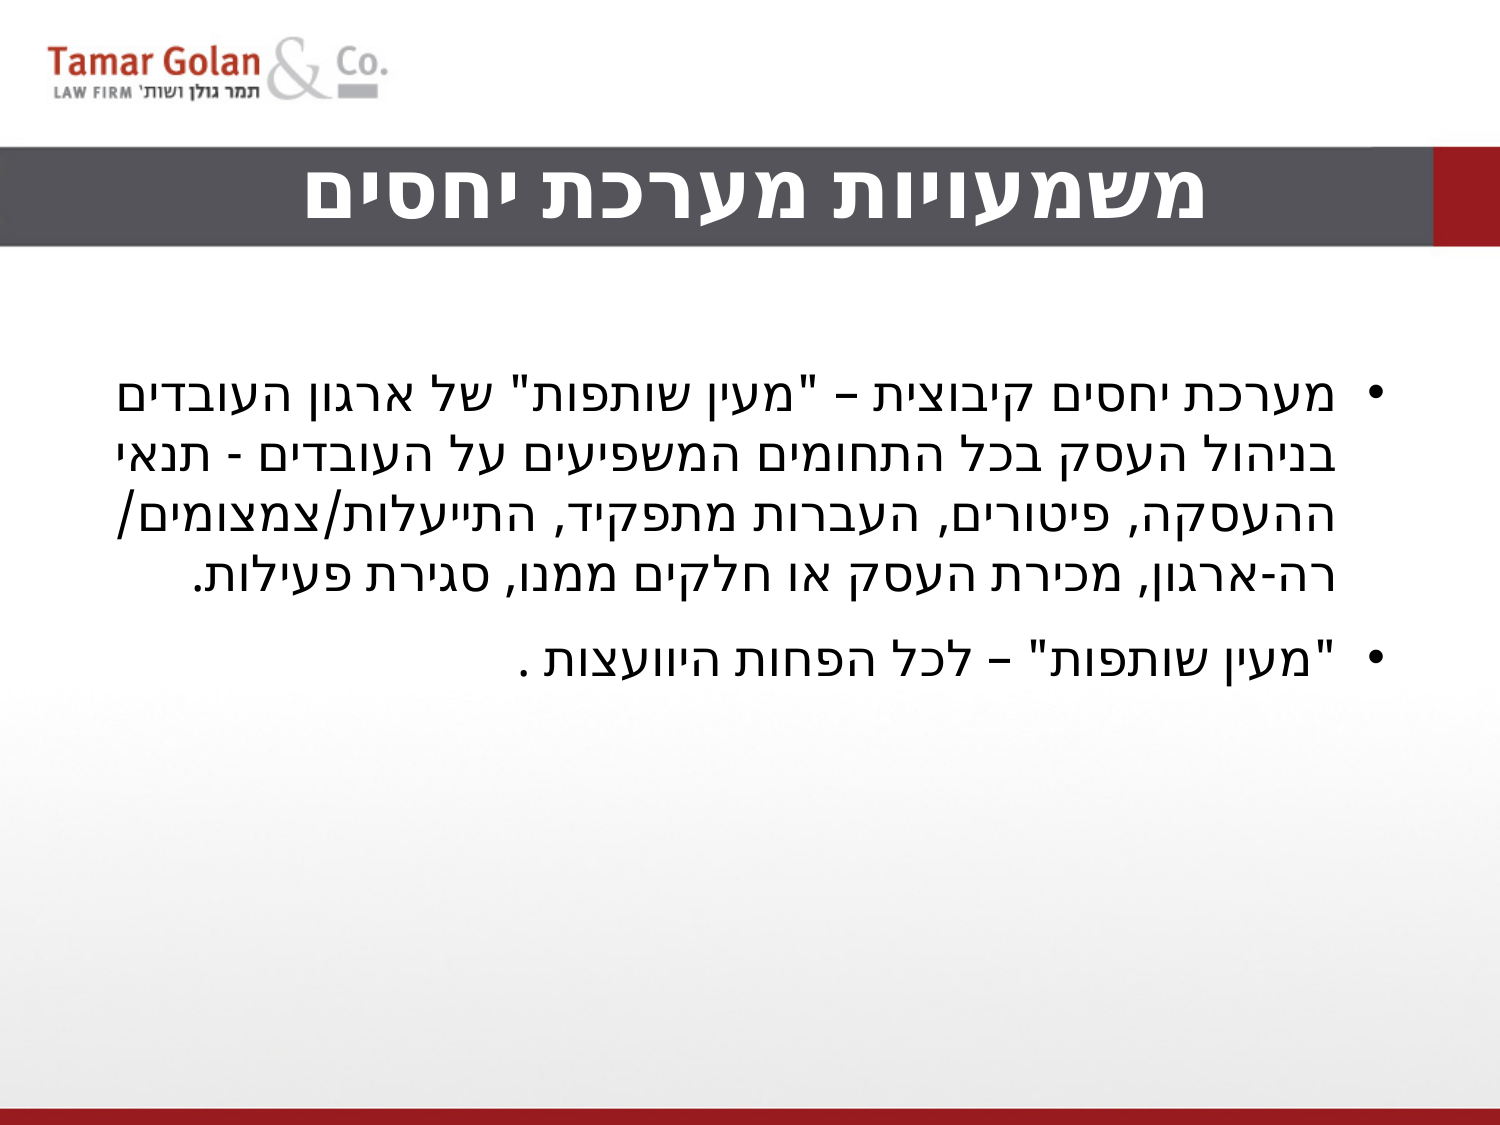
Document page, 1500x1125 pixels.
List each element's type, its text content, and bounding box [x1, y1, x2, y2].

picture [0, 0, 1500, 1125]
text_box מערכת יחסים קיבוצית – "מעין שותפות" של ארגון העובדים בניהול העסק בכל התחומים המשפיעים על העובדים - תנאי ההעסקה, פיטורים, העברות מתפקיד, התייעלות/צמצומים/ רה-ארגון, מכירת העסק או חלקים ממנו, סגירת פעילות. "מעין שותפות" – לכל הפחות היוועצות . [100, 354, 1400, 695]
text_box משמעויות מערכת יחסים קיבוצית [171, 127, 1341, 343]
